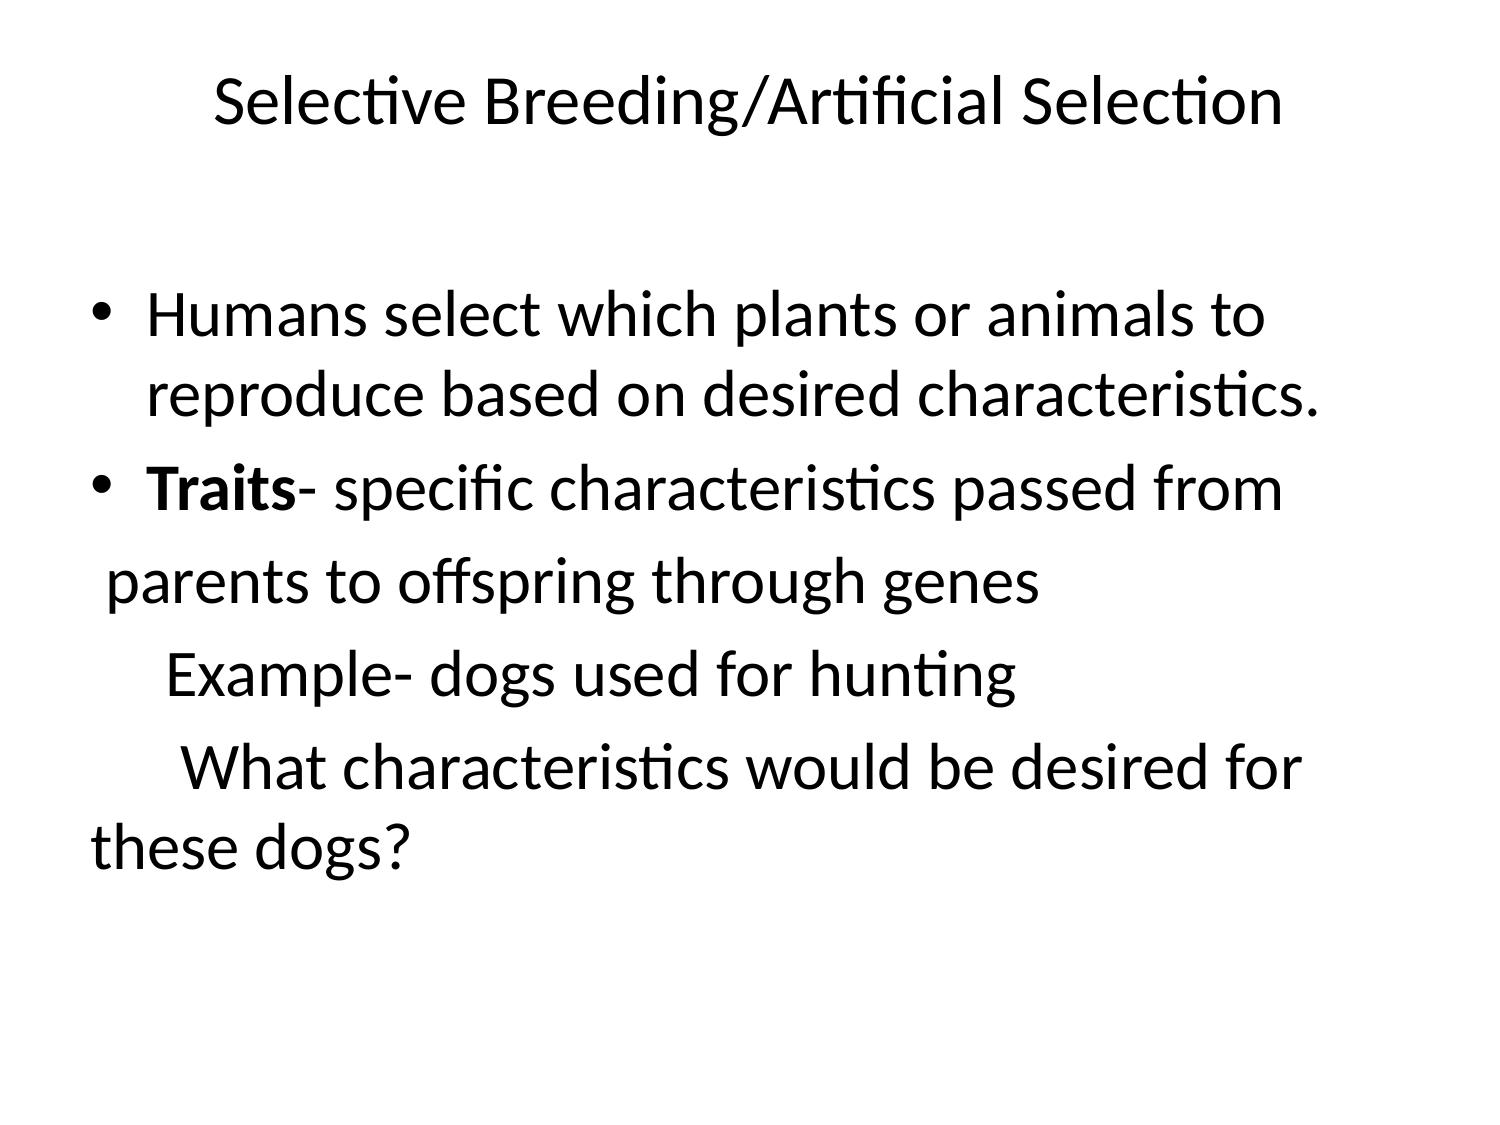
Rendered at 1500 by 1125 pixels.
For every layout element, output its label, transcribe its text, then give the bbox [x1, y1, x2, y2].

title Selective Breeding/Artificial Selection [75, 45, 1425, 233]
list Humans select which plants or animals to reproduce based on desired characteristics. Traits- specific characteristics passed from parents to offspring through genes Example- dogs used for hunting What characteristics would be desired for these dogs? [75, 262, 1425, 1005]
